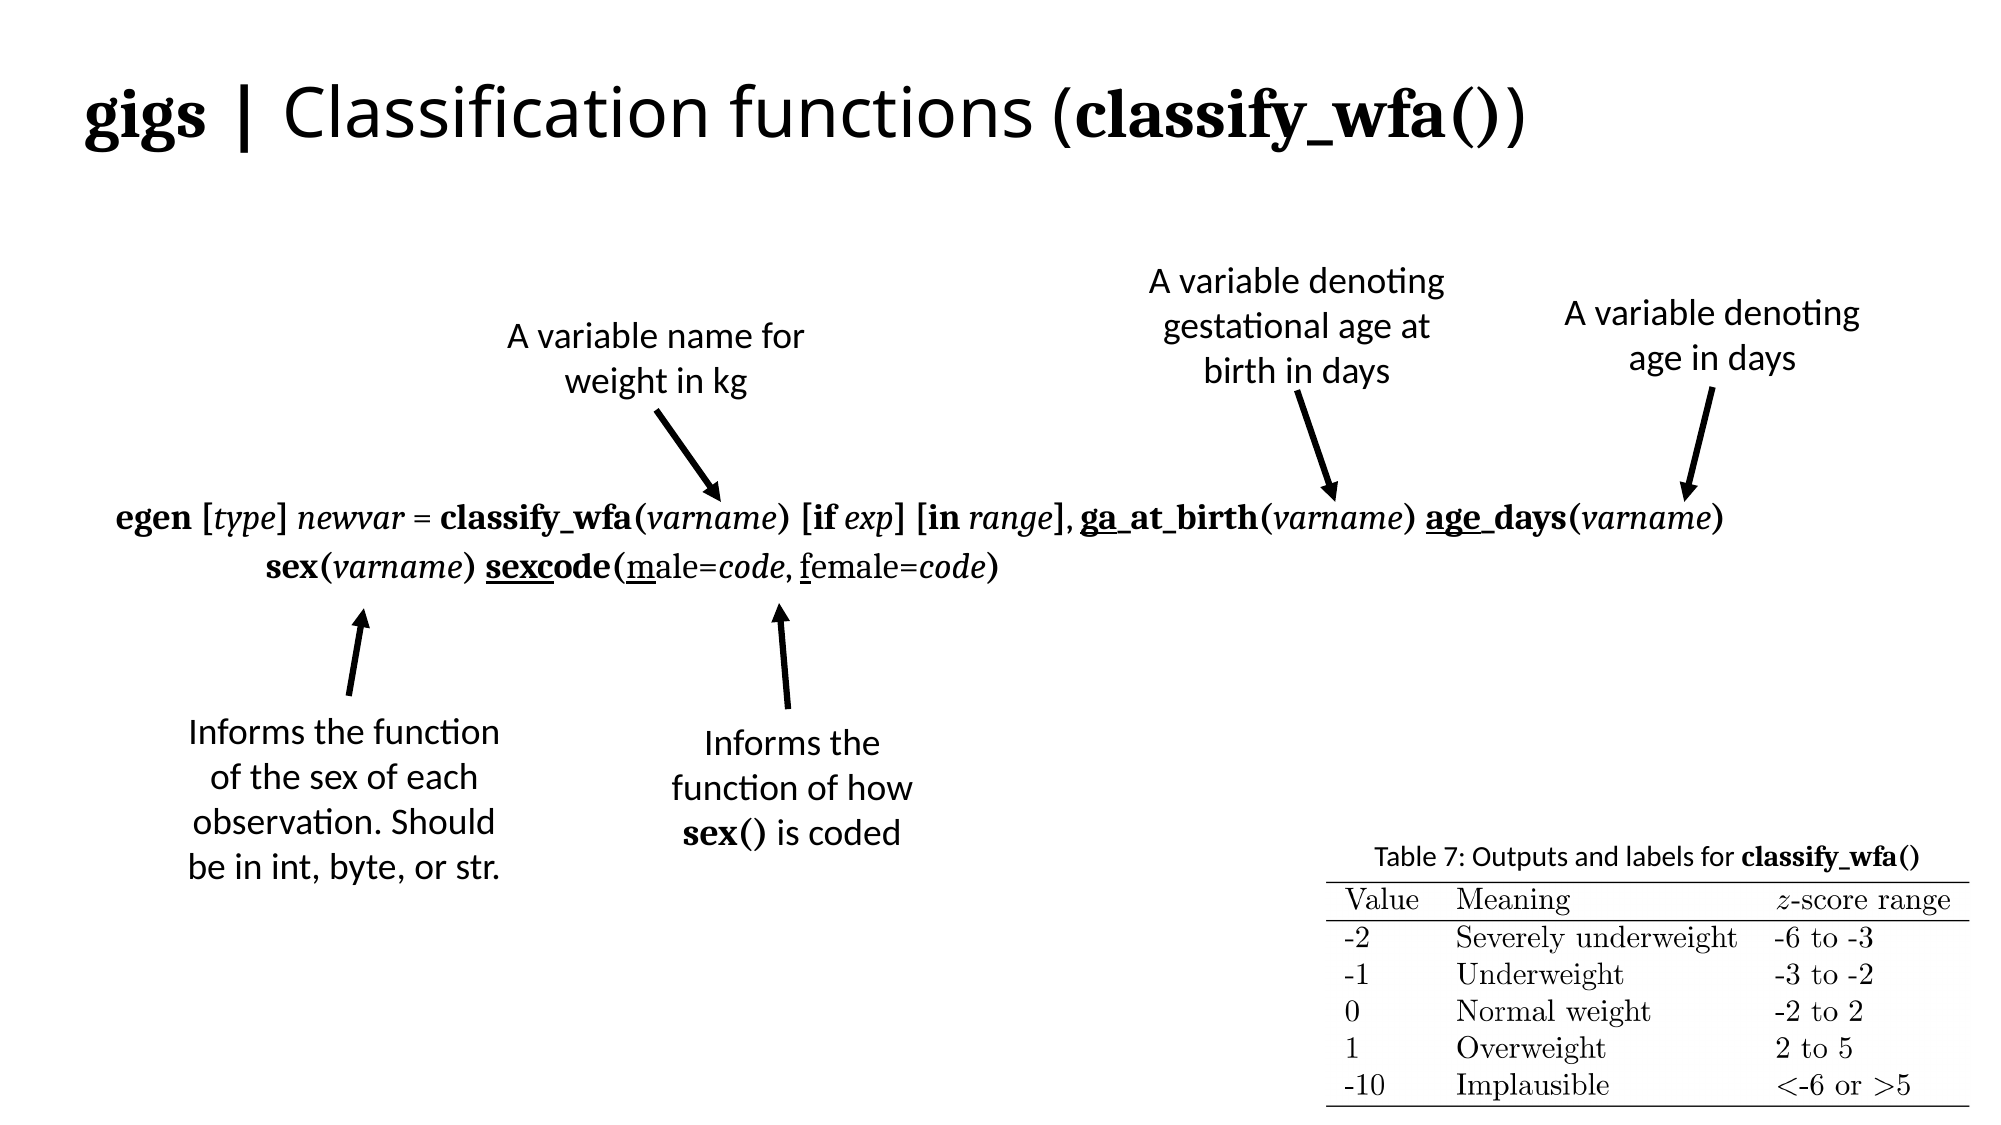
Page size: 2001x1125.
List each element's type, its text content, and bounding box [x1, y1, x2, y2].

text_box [1523, 280, 1902, 502]
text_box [485, 303, 827, 502]
title gigs | Classification functions (classify_wfa()) [64, 48, 1928, 174]
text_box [1325, 830, 1971, 1108]
list egen [type] newvar = classify_wfa(varname) [if exp] [in range], ga_at_birth(varname) age_days(varname) sex(varname) sexcode(male=code, female=code) [68, 175, 1971, 1033]
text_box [170, 608, 519, 897]
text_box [1108, 249, 1486, 502]
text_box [644, 603, 941, 843]
